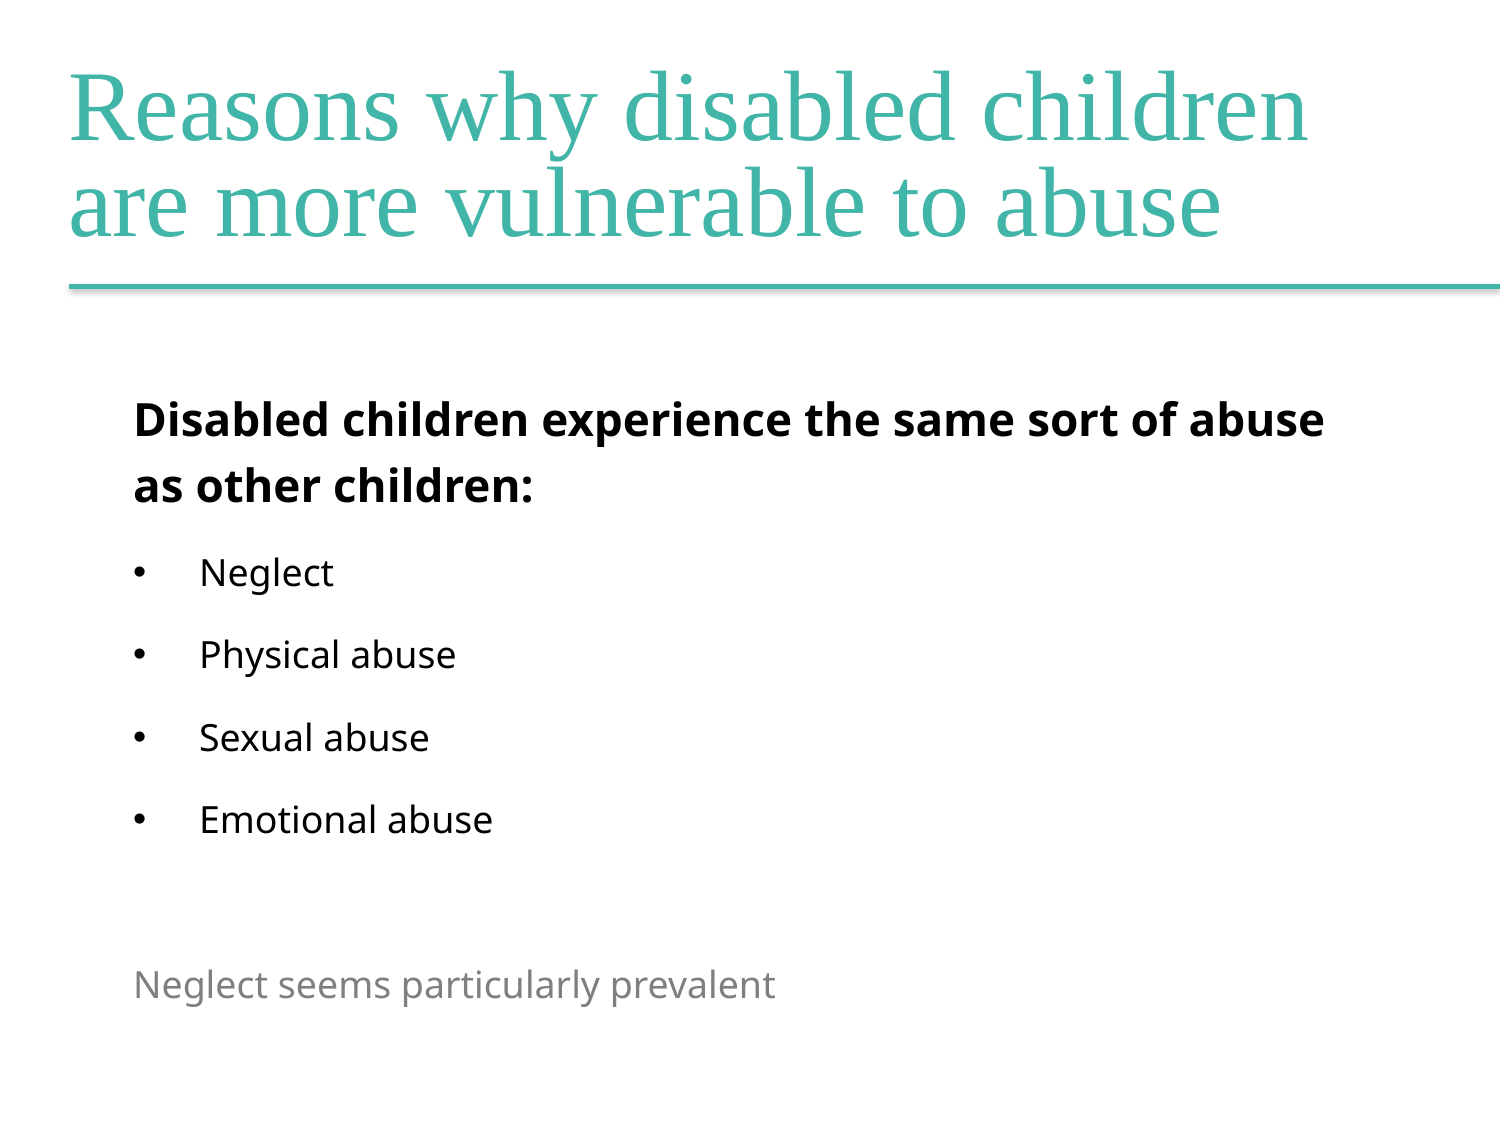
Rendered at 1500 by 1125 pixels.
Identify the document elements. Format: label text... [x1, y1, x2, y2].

text_box Reasons why disabled children are more vulnerable to abuse [53, 15, 1449, 304]
list Disabled children experience the same sort of abuse as other children: Neglect Physical abuse Sexual abuse Emotional abuse Neglect seems particularly prevalent [118, 372, 1391, 989]
